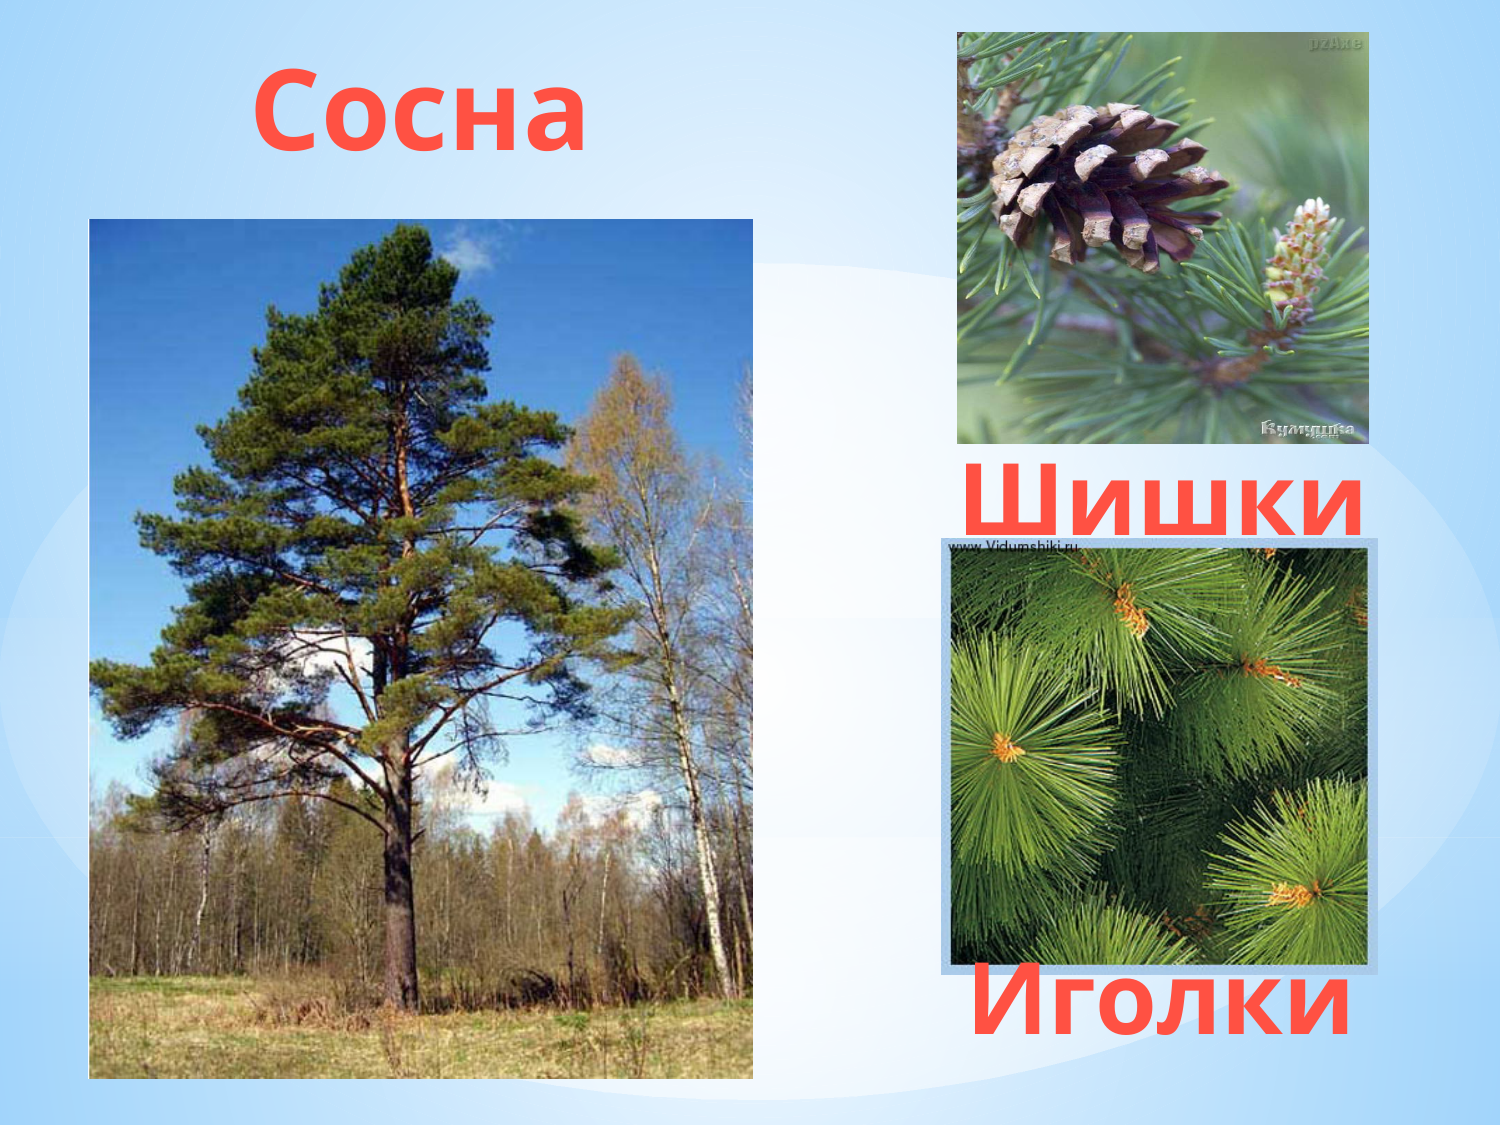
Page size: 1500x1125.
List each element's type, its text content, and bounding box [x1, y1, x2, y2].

text_box Сосна [234, 30, 607, 181]
picture [957, 32, 1369, 444]
picture [88, 219, 753, 1079]
picture [941, 538, 1378, 975]
text_box Шишки [942, 428, 1384, 564]
text_box Иголки [951, 984, 1371, 1063]
